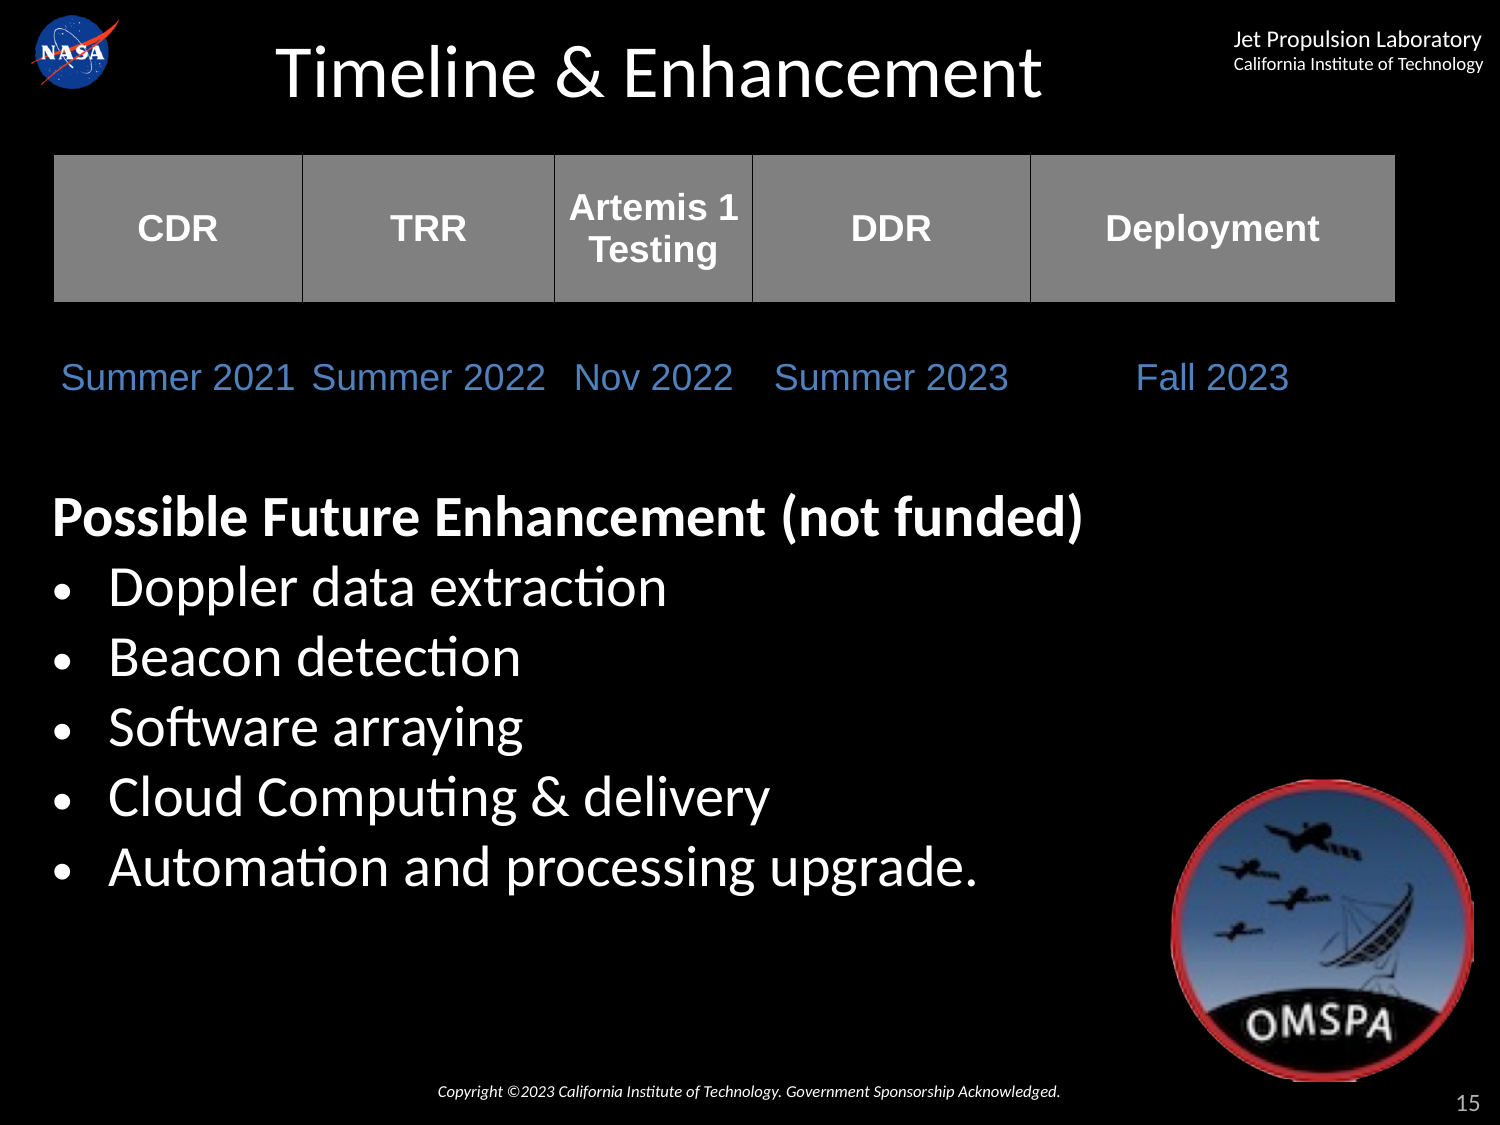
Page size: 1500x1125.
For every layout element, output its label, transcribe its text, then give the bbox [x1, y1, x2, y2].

picture [1169, 777, 1474, 1082]
list Possible Future Enhancement (not funded) Doppler data extraction Beacon detection Software arraying Cloud Computing & delivery Automation and processing upgrade. [37, 485, 1463, 1089]
table_cell Nov 2022 [555, 303, 752, 451]
table_cell Summer 2021 [54, 303, 302, 451]
title Timeline & Enhancement [150, 13, 1170, 121]
table_cell Summer 2022 [303, 303, 554, 451]
table_header CDR [54, 155, 302, 302]
table_cell Summer 2023 [753, 303, 1030, 451]
table_header Deployment [1031, 155, 1395, 302]
table_header DDR [753, 155, 1030, 302]
table_header Artemis 1 Testing [555, 155, 752, 302]
picture [31, 15, 119, 89]
table_cell Fall 2023 [1031, 303, 1395, 451]
table_header TRR [303, 155, 554, 302]
slide_number 15 [1373, 1081, 1496, 1122]
